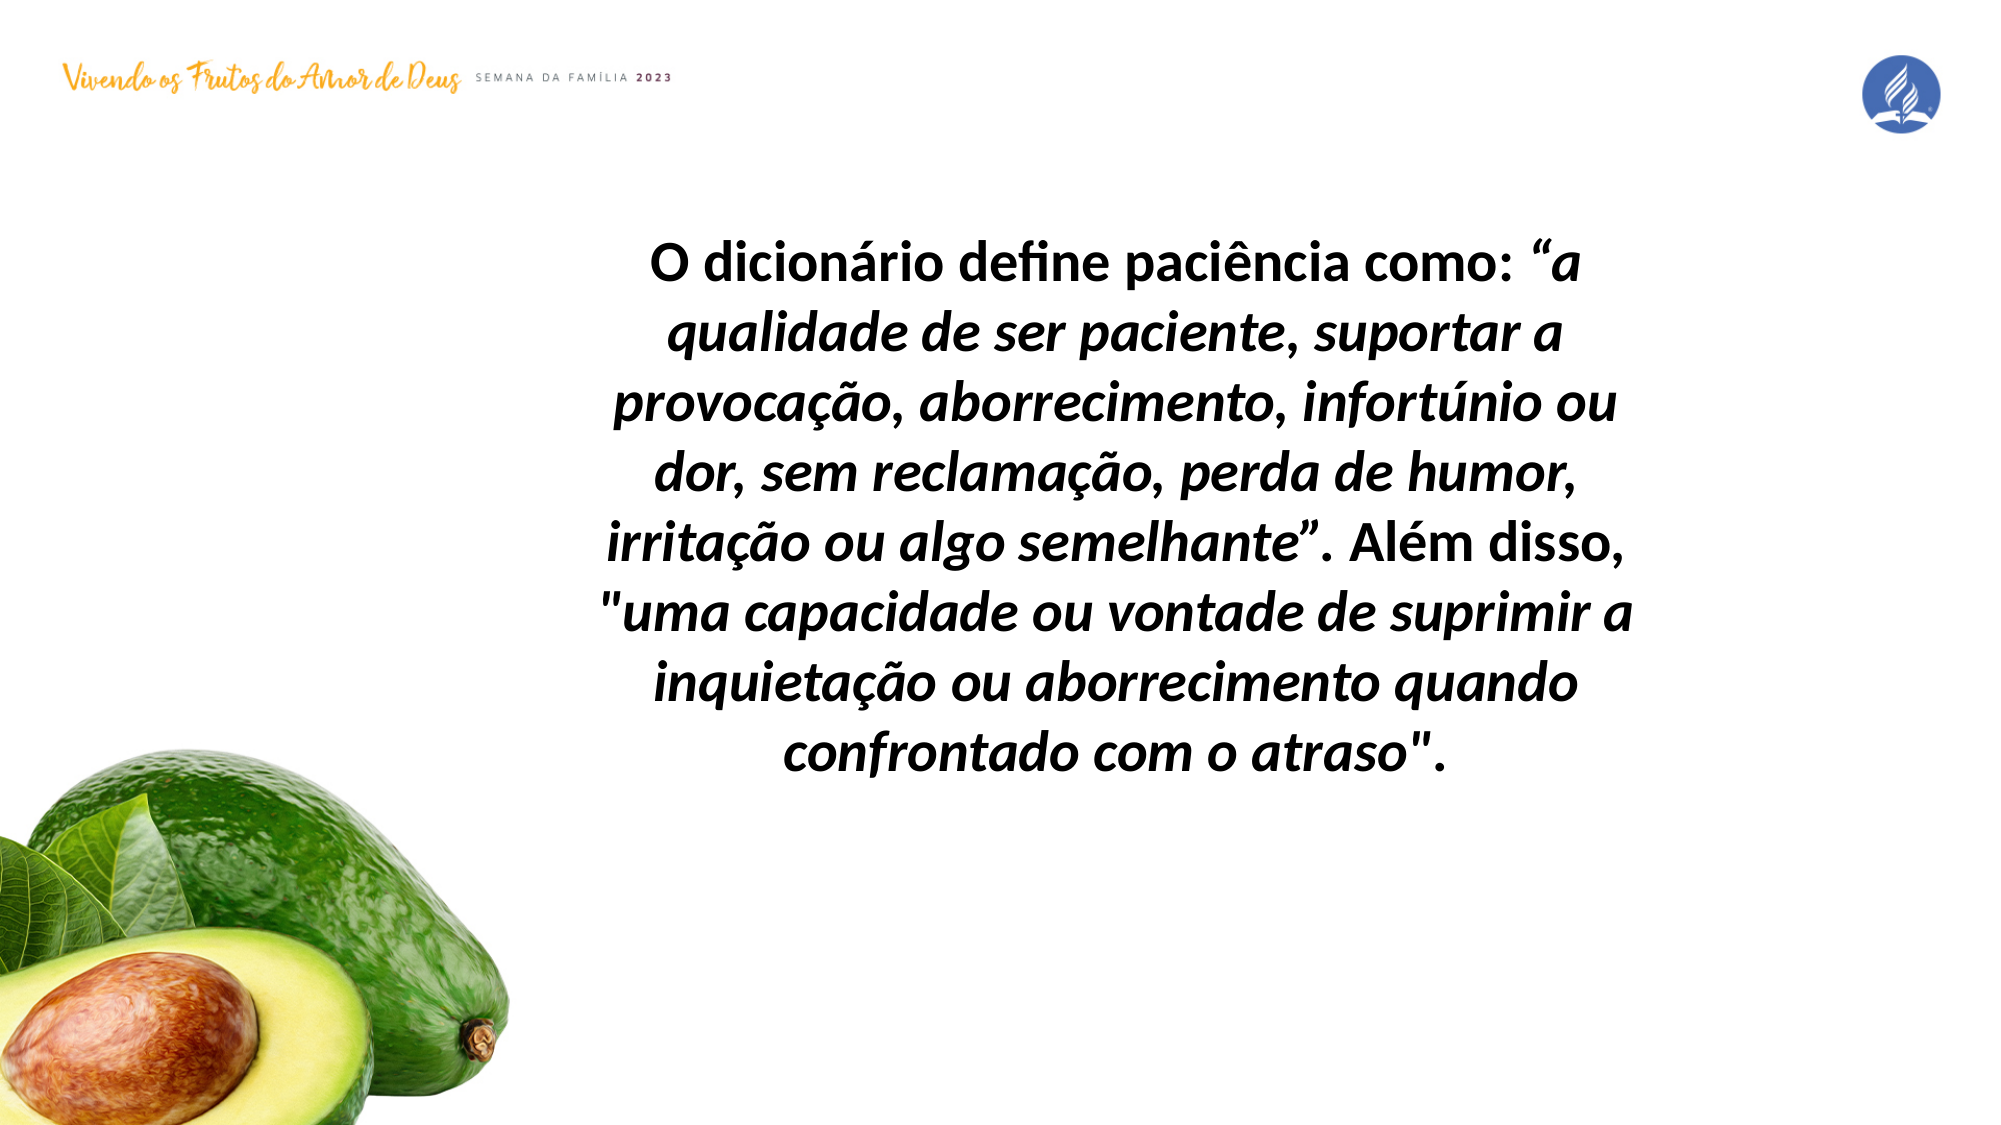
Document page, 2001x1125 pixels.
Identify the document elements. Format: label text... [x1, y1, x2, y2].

picture [0, 0, 2001, 1125]
text_box O dicionário define paciência como: “a qualidade de ser paciente, suportar a provocação, aborrecimento, infortúnio ou dor, sem reclamação, perda de humor, irritação ou algo semelhante”. Além disso, "uma capacidade ou vontade de suprimir a inquietação ou aborrecimento quando confrontado com o atraso". [562, 216, 1678, 791]
